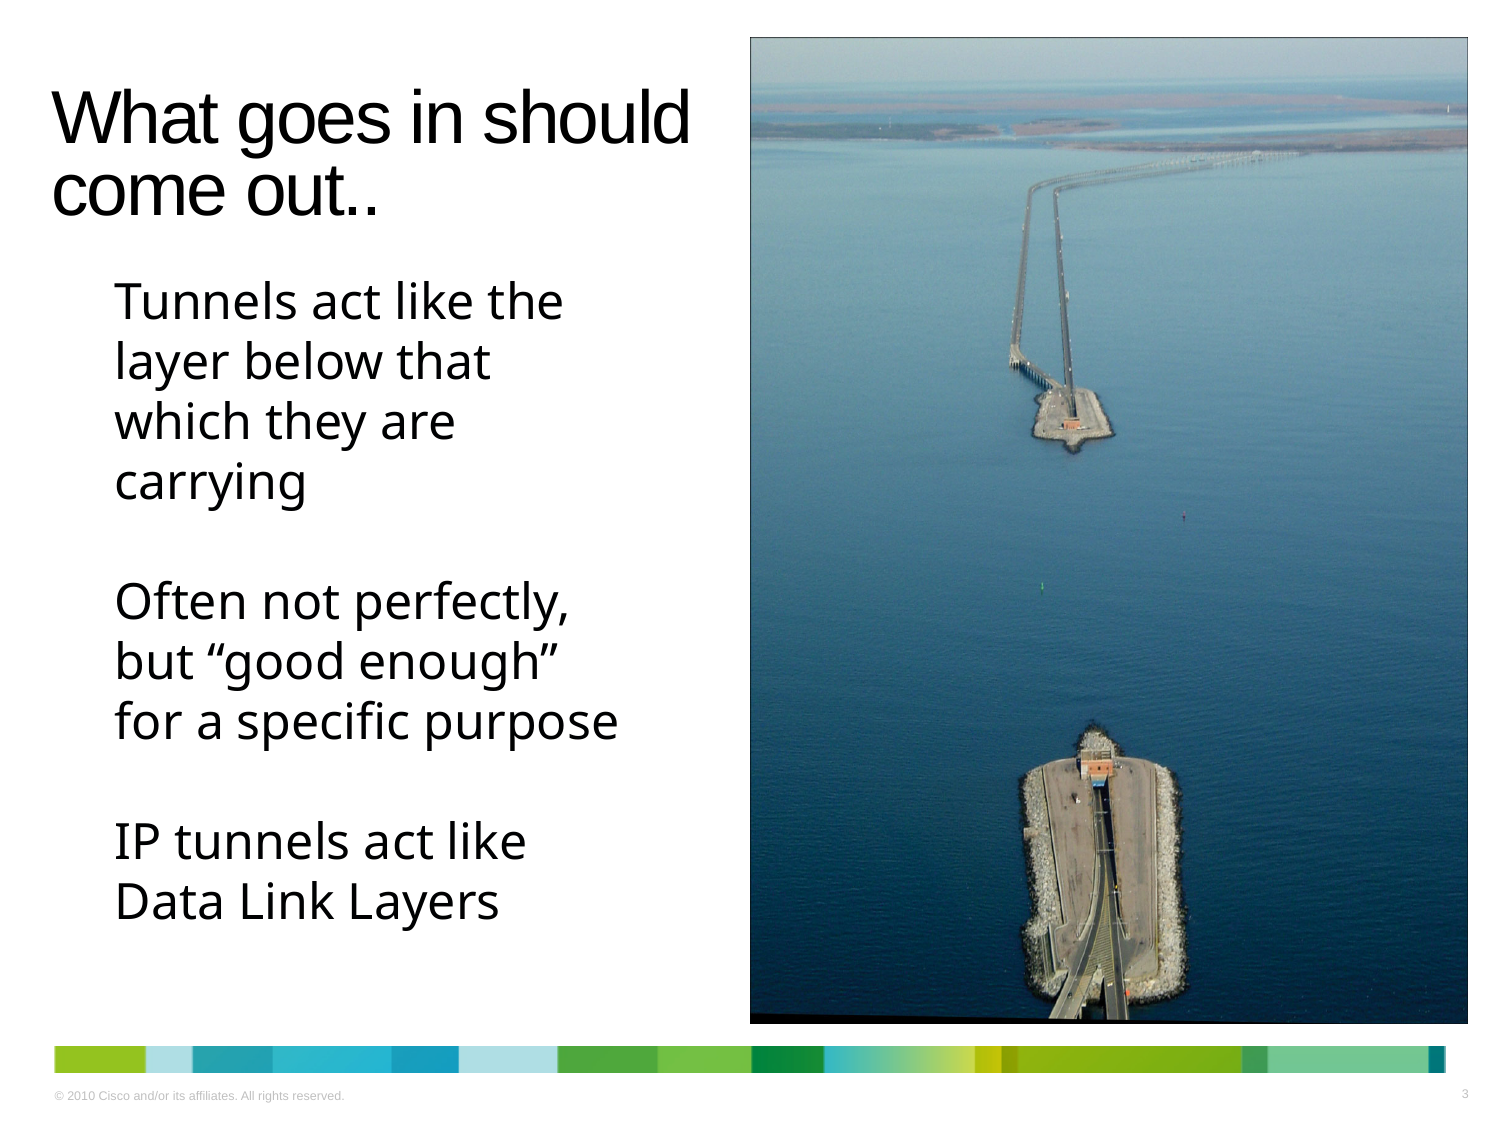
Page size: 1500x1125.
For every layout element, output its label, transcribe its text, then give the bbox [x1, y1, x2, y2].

picture [650, 1046, 1446, 1073]
text_box Tunnels act like the layer below that which they are carrying Often not perfectly, but “good enough” for a specific purpose IP tunnels act like Data Link Layers [99, 262, 650, 1125]
picture [54, 1046, 99, 1073]
title What goes in should come out.. [37, 75, 744, 238]
picture [749, 37, 1469, 1024]
